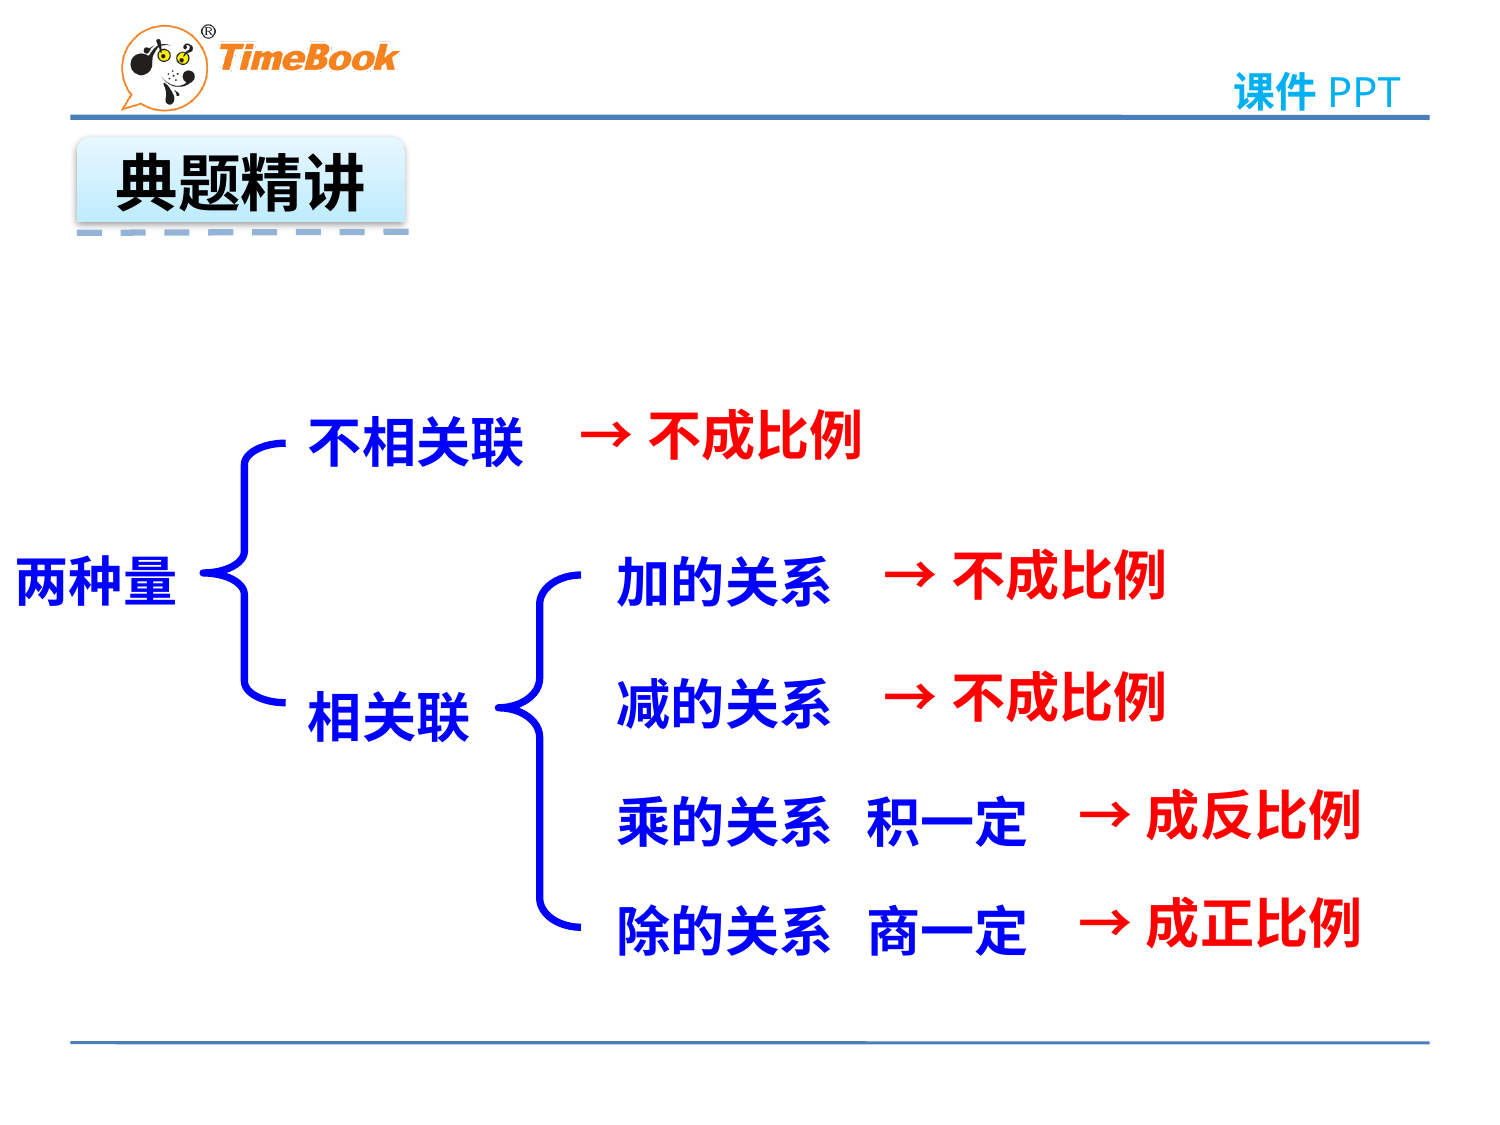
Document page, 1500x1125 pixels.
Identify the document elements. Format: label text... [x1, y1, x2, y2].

text_box 除的关系 [601, 876, 849, 970]
picture [118, 22, 408, 113]
text_box →不成比例 [869, 520, 1458, 614]
text_box 两种量 [0, 526, 193, 620]
text_box [498, 574, 581, 928]
text_box 相关联 [293, 662, 486, 756]
text_box →成反比例 [1063, 761, 1500, 854]
text_box →不成比例 [565, 381, 1154, 474]
text_box [203, 443, 286, 703]
text_box 减的关系 [601, 649, 849, 743]
text_box →不成比例 [869, 642, 1458, 736]
text_box 不相关联 [293, 388, 540, 482]
text_box 乘的关系 [601, 768, 849, 862]
text_box 典题精讲 [76, 136, 406, 223]
text_box →成正比例 [1063, 869, 1500, 963]
text_box 加的关系 [601, 528, 849, 621]
text_box 商一定 [851, 876, 1044, 970]
text_box 积一定 [851, 768, 1044, 862]
